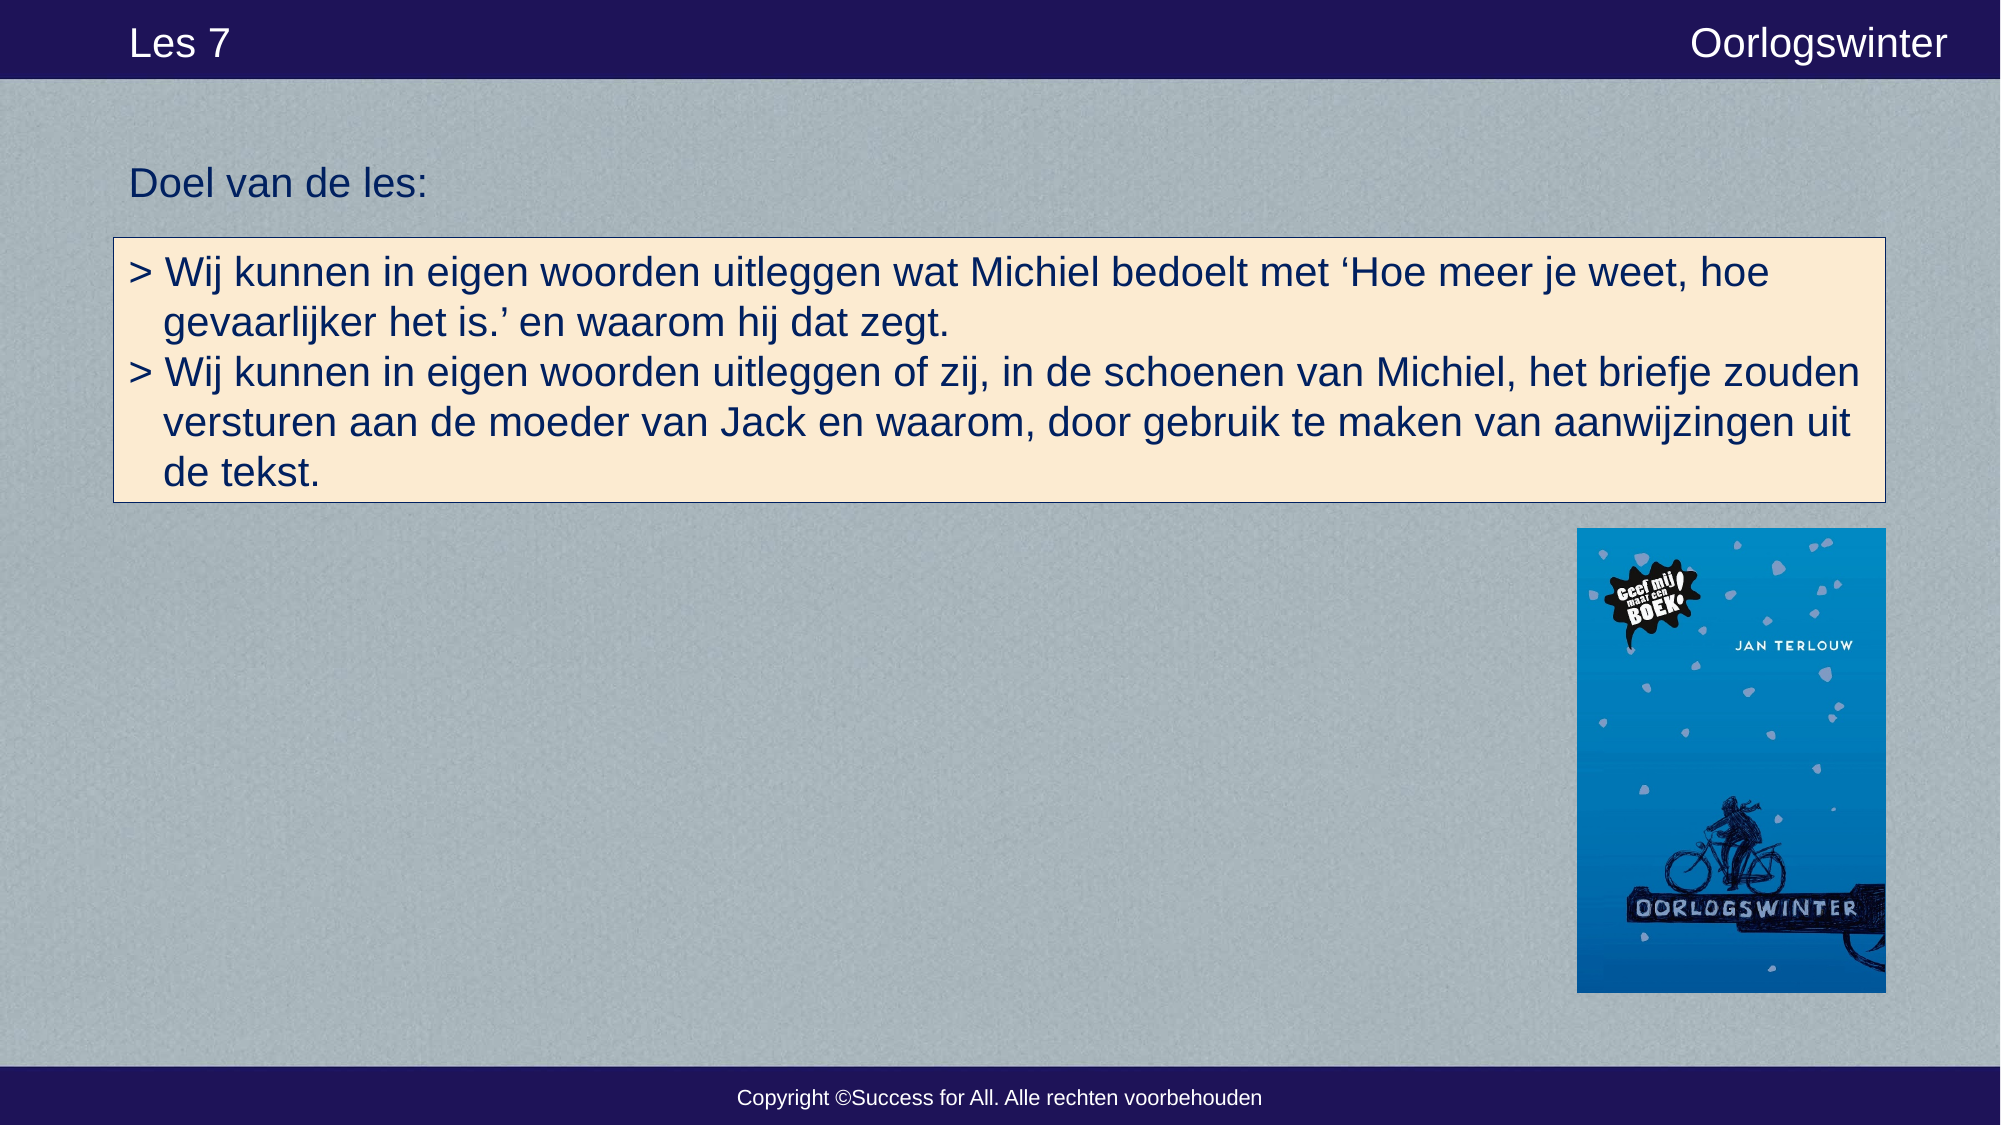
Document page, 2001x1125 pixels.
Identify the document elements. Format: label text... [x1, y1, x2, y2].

picture [0, 0, 2001, 1125]
text_box > Wij kunnen in eigen woorden uitleggen wat Michiel bedoelt met ‘Hoe meer je weet, hoe gevaarlijker het is.’ en waarom hij dat zegt. > Wij kunnen in eigen woorden uitleggen of zij, in de schoenen van Michiel, het briefje zouden versturen aan de moeder van Jack en waarom, door gebruik te maken van aanwijzingen uit de tekst. [113, 237, 1886, 503]
text_box Doel van de les: [113, 148, 1635, 214]
text_box Les 7 [114, 8, 354, 73]
text_box Copyright ©Success for All. Alle rechten voorbehouden [0, 1076, 2000, 1125]
text_box Oorlogswinter [786, 8, 1963, 73]
